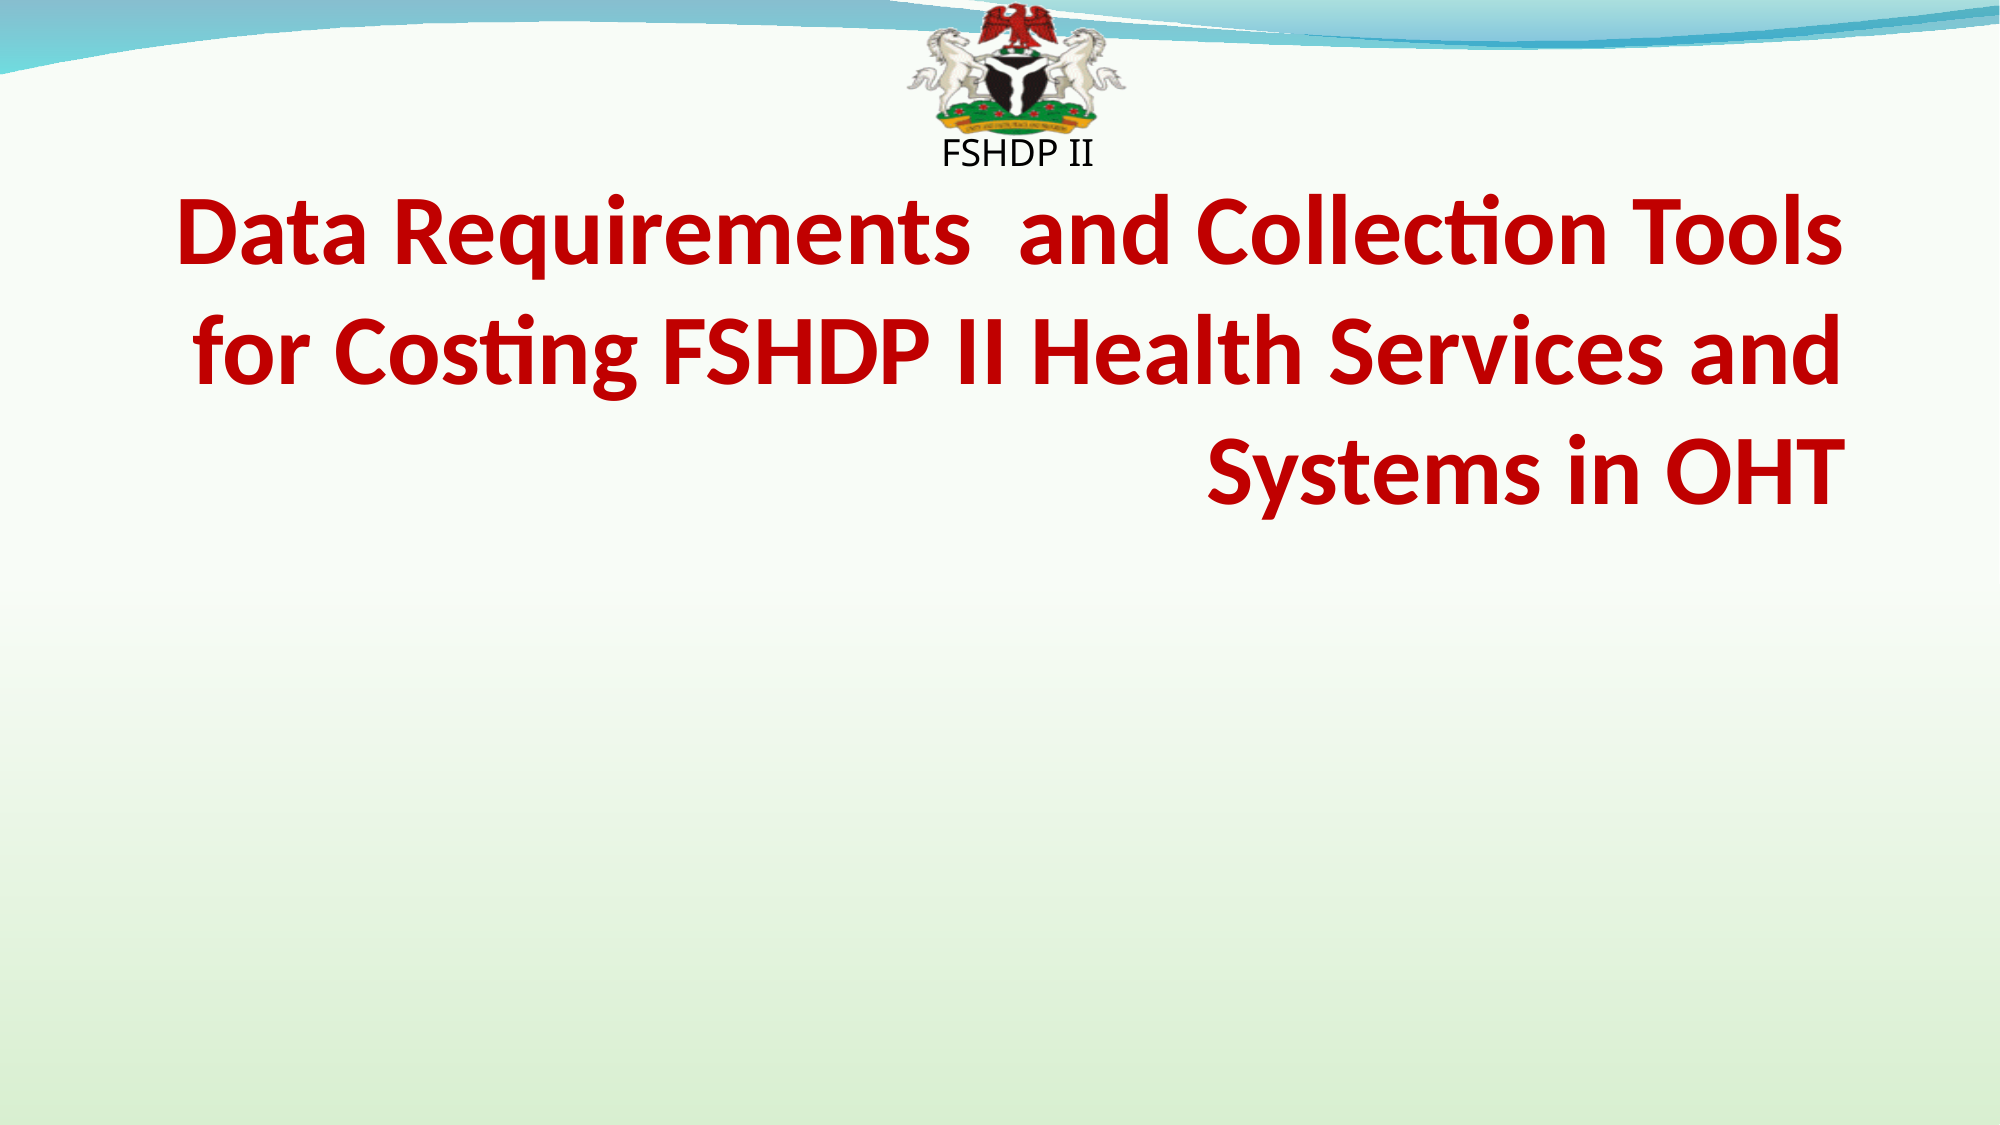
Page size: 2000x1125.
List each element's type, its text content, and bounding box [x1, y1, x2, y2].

picture [905, 0, 1131, 141]
title Data Requirements and Collection Tools for Costing FSHDP II Health Services and Systems in OHT [116, 224, 1850, 525]
